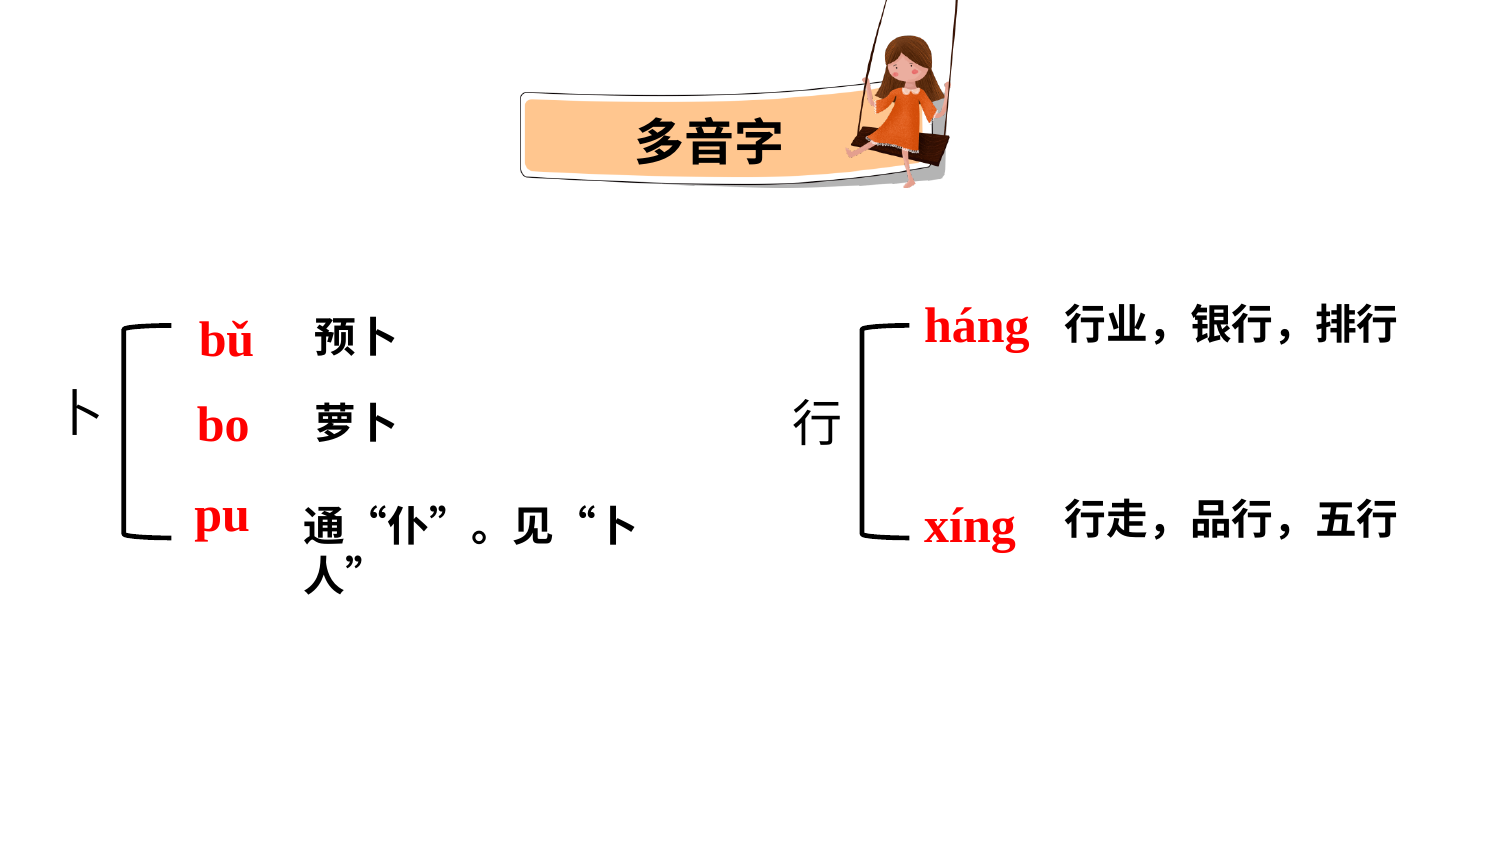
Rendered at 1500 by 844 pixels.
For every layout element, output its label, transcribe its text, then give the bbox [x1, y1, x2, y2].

text_box pu [179, 473, 298, 549]
text_box 通“仆”。见“卜人” [289, 492, 700, 608]
text_box 行 [777, 384, 861, 459]
text_box [122, 324, 172, 539]
text_box 行走，品行，五行 [1050, 485, 1421, 551]
text_box 萝卜 [300, 389, 671, 454]
text_box xíng [909, 485, 1050, 561]
text_box 卜 [39, 374, 122, 450]
text_box bo [182, 384, 295, 459]
text_box bǔ [171, 298, 270, 374]
text_box 行业，银行，排行 [1050, 290, 1421, 356]
text_box [861, 324, 910, 539]
picture [498, 0, 1016, 212]
text_box 预卜 [300, 303, 671, 369]
text_box háng [909, 285, 1051, 361]
